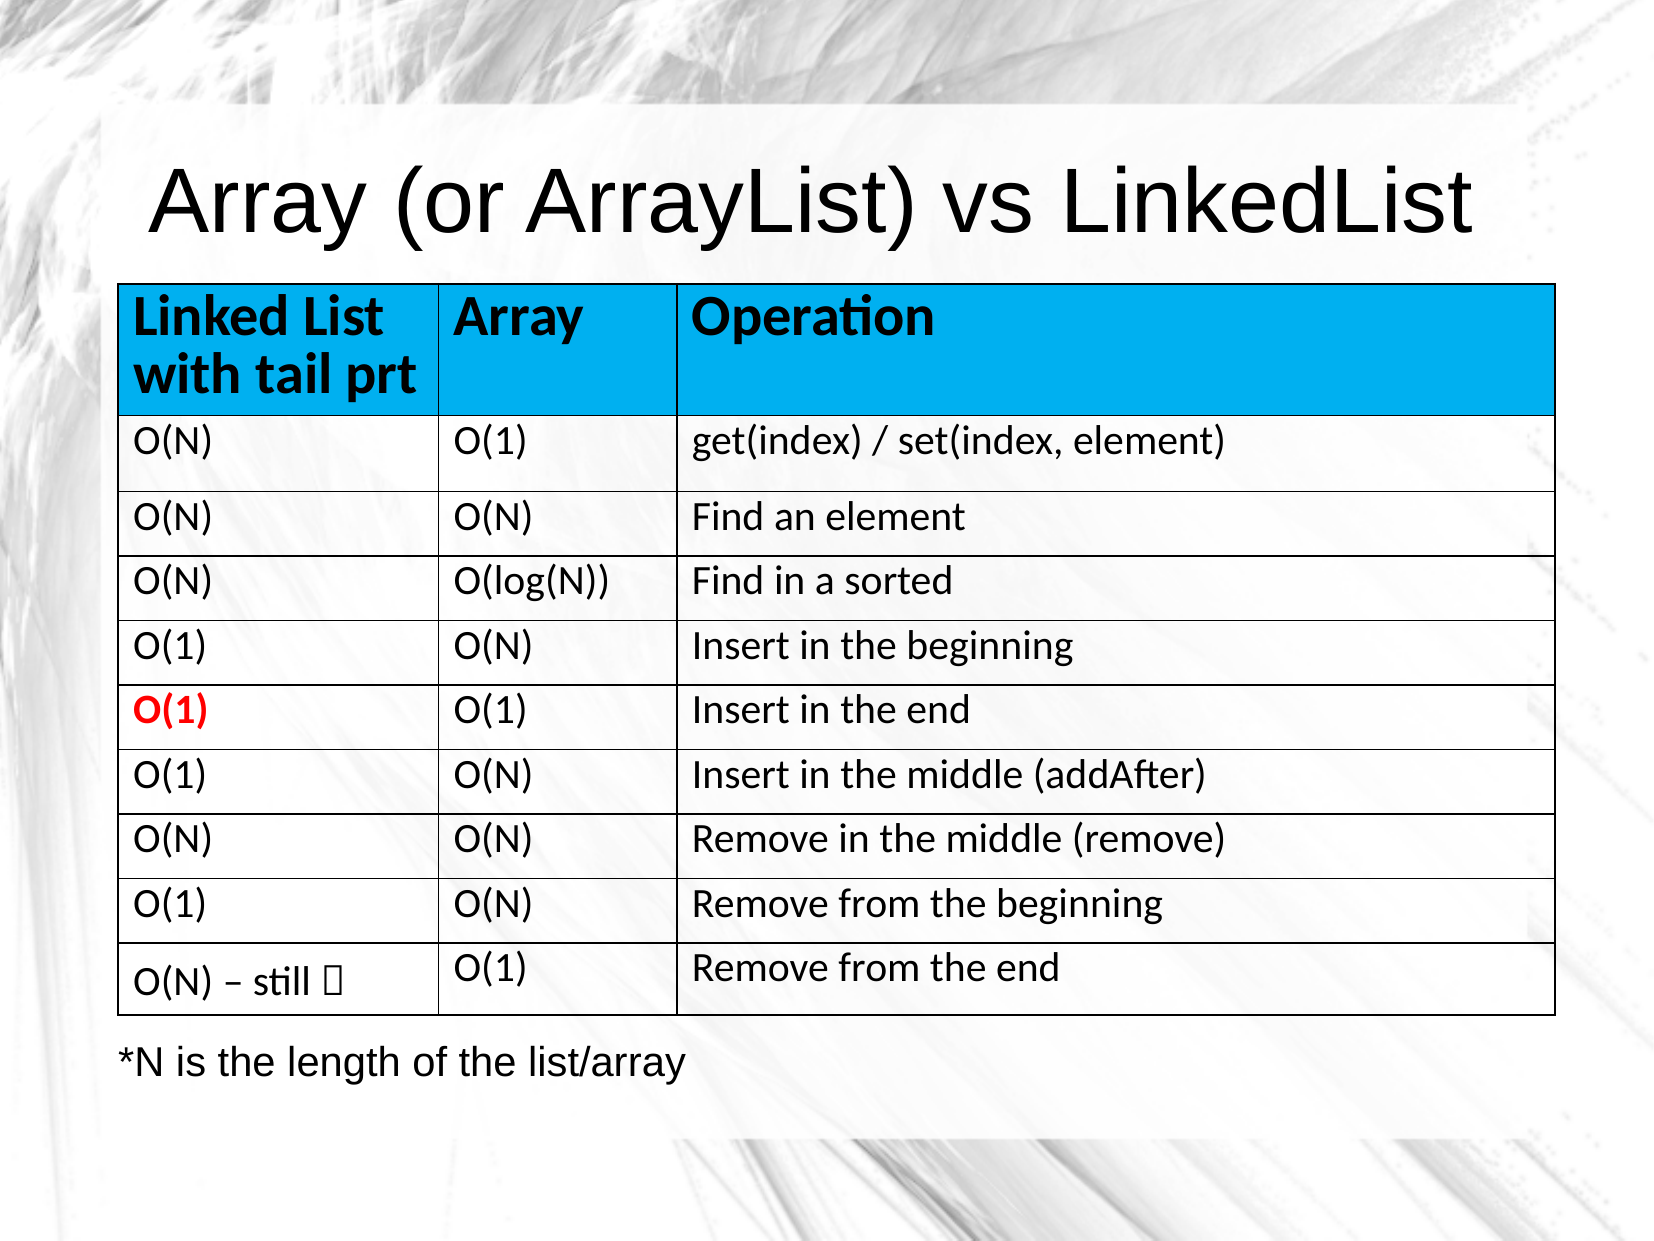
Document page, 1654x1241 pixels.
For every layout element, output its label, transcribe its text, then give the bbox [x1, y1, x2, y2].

table_cell O(1) [119, 621, 438, 684]
table_cell Remove from the end [678, 944, 1554, 1014]
table_cell O(log(N)) [439, 557, 676, 620]
table_cell O(N) [119, 492, 438, 555]
table_cell Remove from the beginning [678, 879, 1554, 942]
table_header Linked List with tail prt [119, 285, 438, 415]
table_cell Insert in the middle (addAfter) [678, 750, 1554, 813]
table_cell O(1) [439, 686, 676, 749]
table_cell O(N) [119, 557, 438, 620]
table_cell O(1) [119, 879, 438, 942]
list *N is the length of the list/array [118, 319, 1571, 1102]
table_cell Remove in the middle (remove) [678, 815, 1554, 878]
title Array (or ArrayList) vs LinkedList [118, 112, 1506, 281]
table_cell O(N) [439, 492, 676, 555]
table_cell Find an element [678, 492, 1554, 555]
table_cell O(N) [439, 879, 676, 942]
table_cell O(N) – still  [119, 944, 438, 1014]
table_cell O(1) [439, 944, 676, 1014]
table_cell Insert in the end [678, 686, 1554, 749]
table_cell O(N) [439, 750, 676, 813]
table_cell Find in a sorted [678, 557, 1554, 620]
table_cell O(1) [439, 416, 676, 491]
table_cell O(N) [119, 815, 438, 878]
table_cell O(N) [439, 621, 676, 684]
table_header Operation [678, 285, 1554, 415]
picture [0, 0, 1654, 1241]
table_cell O(N) [119, 416, 438, 491]
table_cell Insert in the beginning [678, 621, 1554, 684]
table_cell get(index) / set(index, element) [678, 416, 1554, 491]
table_header Array [439, 285, 676, 415]
table_cell O(1) [119, 750, 438, 813]
table_cell O(N) [439, 815, 676, 878]
table_cell O(1) [119, 686, 438, 749]
